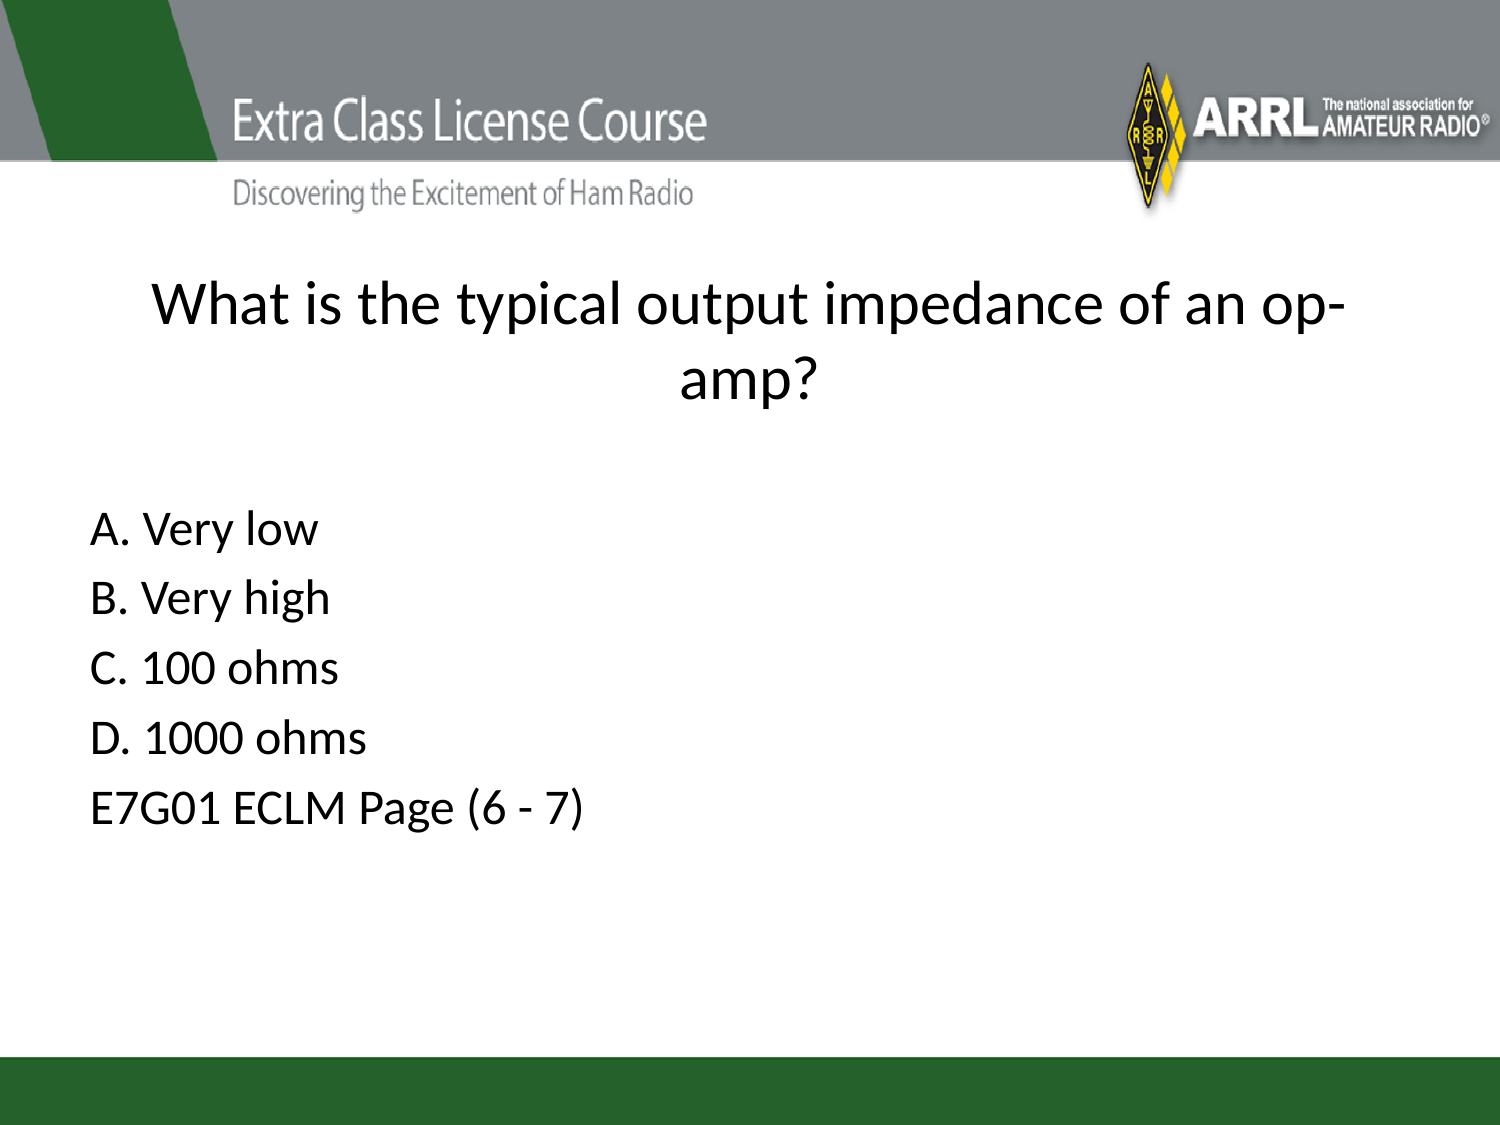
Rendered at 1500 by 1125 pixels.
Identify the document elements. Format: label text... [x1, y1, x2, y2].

title What is the typical output impedance of an op-amp? [75, 254, 1425, 435]
list A. Very low B. Very high C. 100 ohms D. 1000 ohms E7G01 ECLM Page (6 - 7) [75, 487, 1425, 1005]
picture [0, 0, 1500, 1125]
